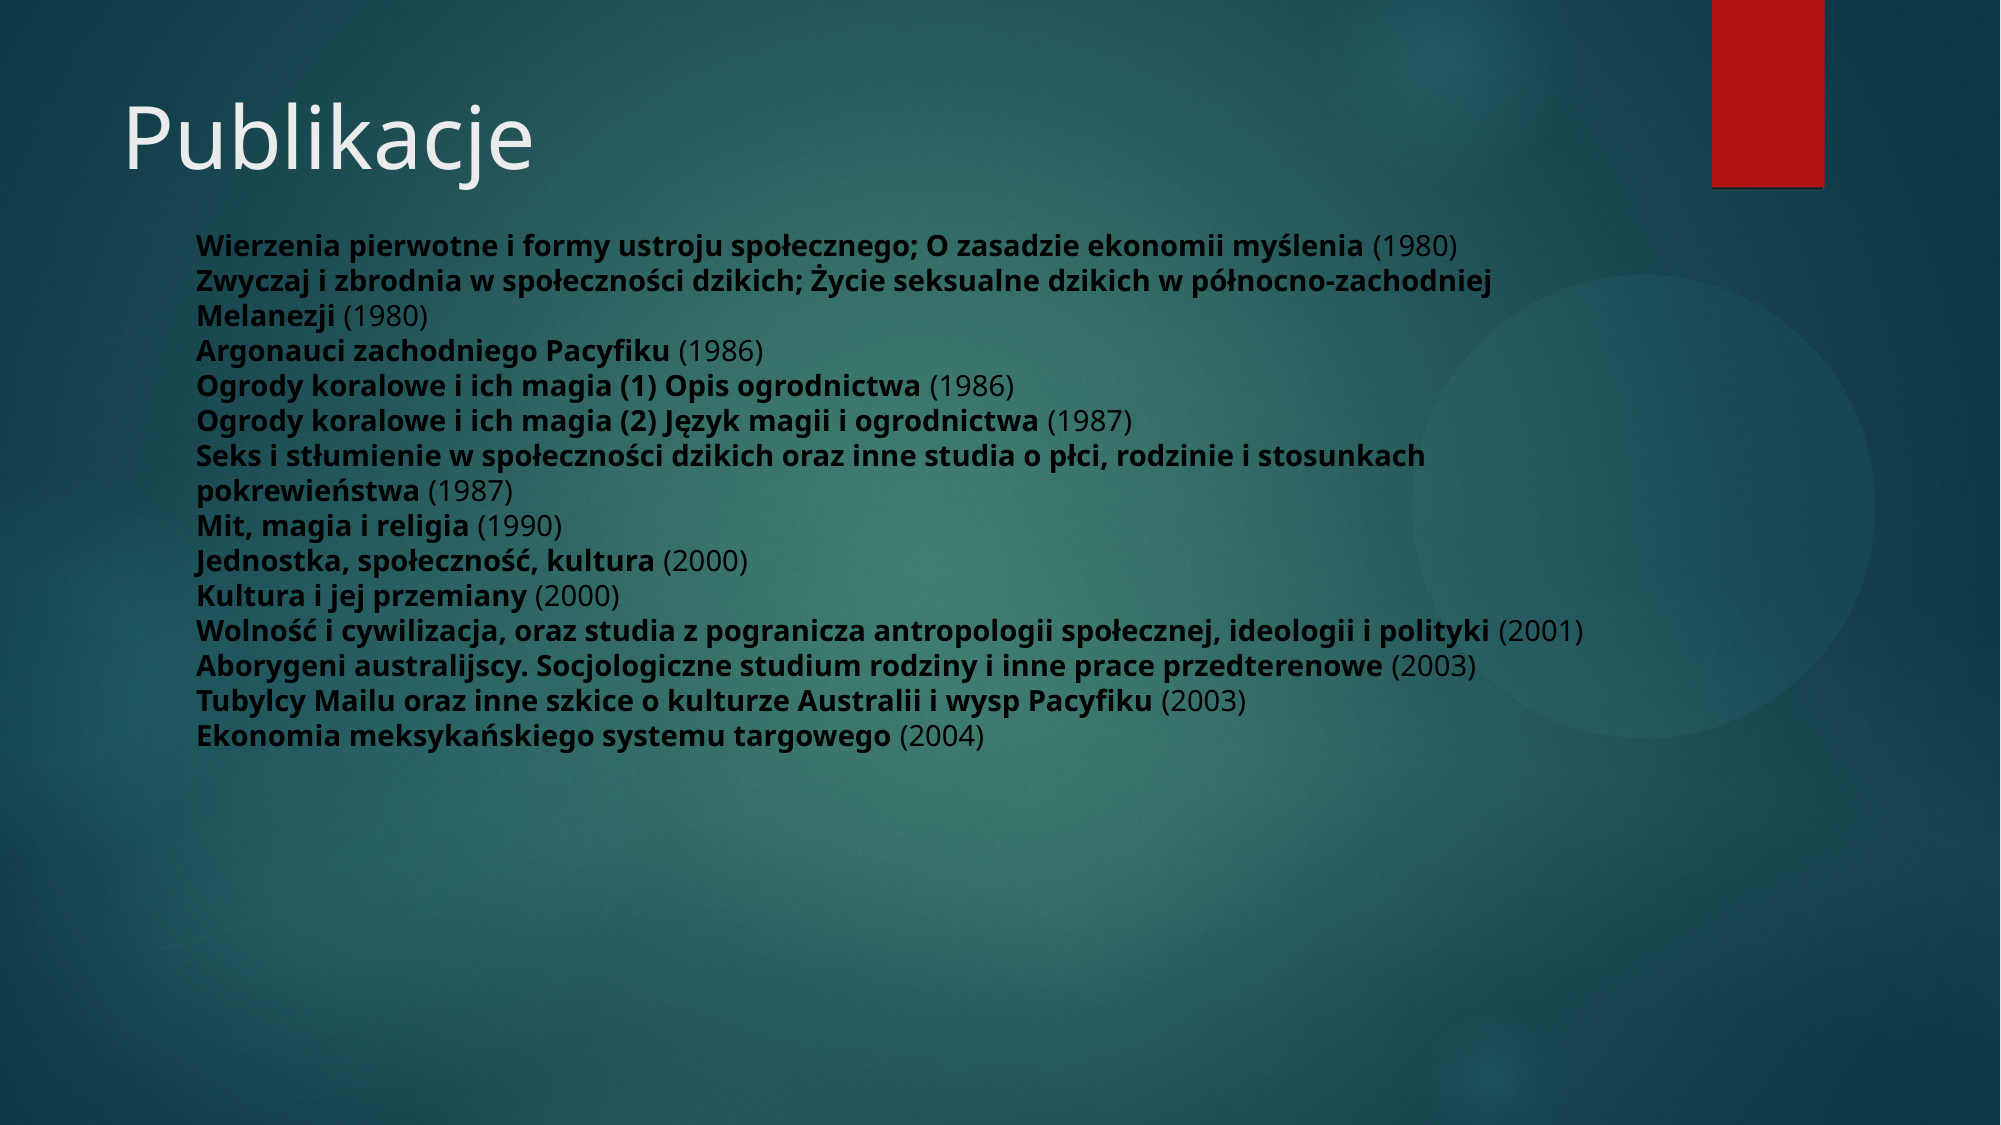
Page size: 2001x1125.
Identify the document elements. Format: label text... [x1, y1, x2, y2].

picture [0, 0, 2001, 1125]
list Wierzenia pierwotne i formy ustroju społecznego; O zasadzie ekonomii myślenia (1980) Zwyczaj i zbrodnia w społeczności dzikich; Życie seksualne dzikich w północno-zachodniej Melanezji (1980) Argonauci zachodniego Pacyfiku (1986) Ogrody koralowe i ich magia (1) Opis ogrodnictwa (1986) Ogrody koralowe i ich magia (2) Język magii i ogrodnictwa (1987) Seks i stłumienie w społeczności dzikich oraz inne studia o płci, rodzinie i stosunkach pokrewieństwa (1987) Mit, magia i religia (1990) Jednostka, społeczność, kultura (2000) Kultura i jej przemiany (2000) Wolność i cywilizacja, oraz studia z pogranicza antropologii społecznej, ideologii i polityki (2001) Aborygeni australijscy. Socjologiczne studium rodziny i inne prace przedterenowe (2003) Tubylcy Mailu oraz inne szkice o kulturze Australii i wysp Pacyfiku (2003) Ekonomia meksykańskiego systemu targowego (2004) [181, 220, 1649, 1025]
title Publikacje [106, 74, 1649, 304]
